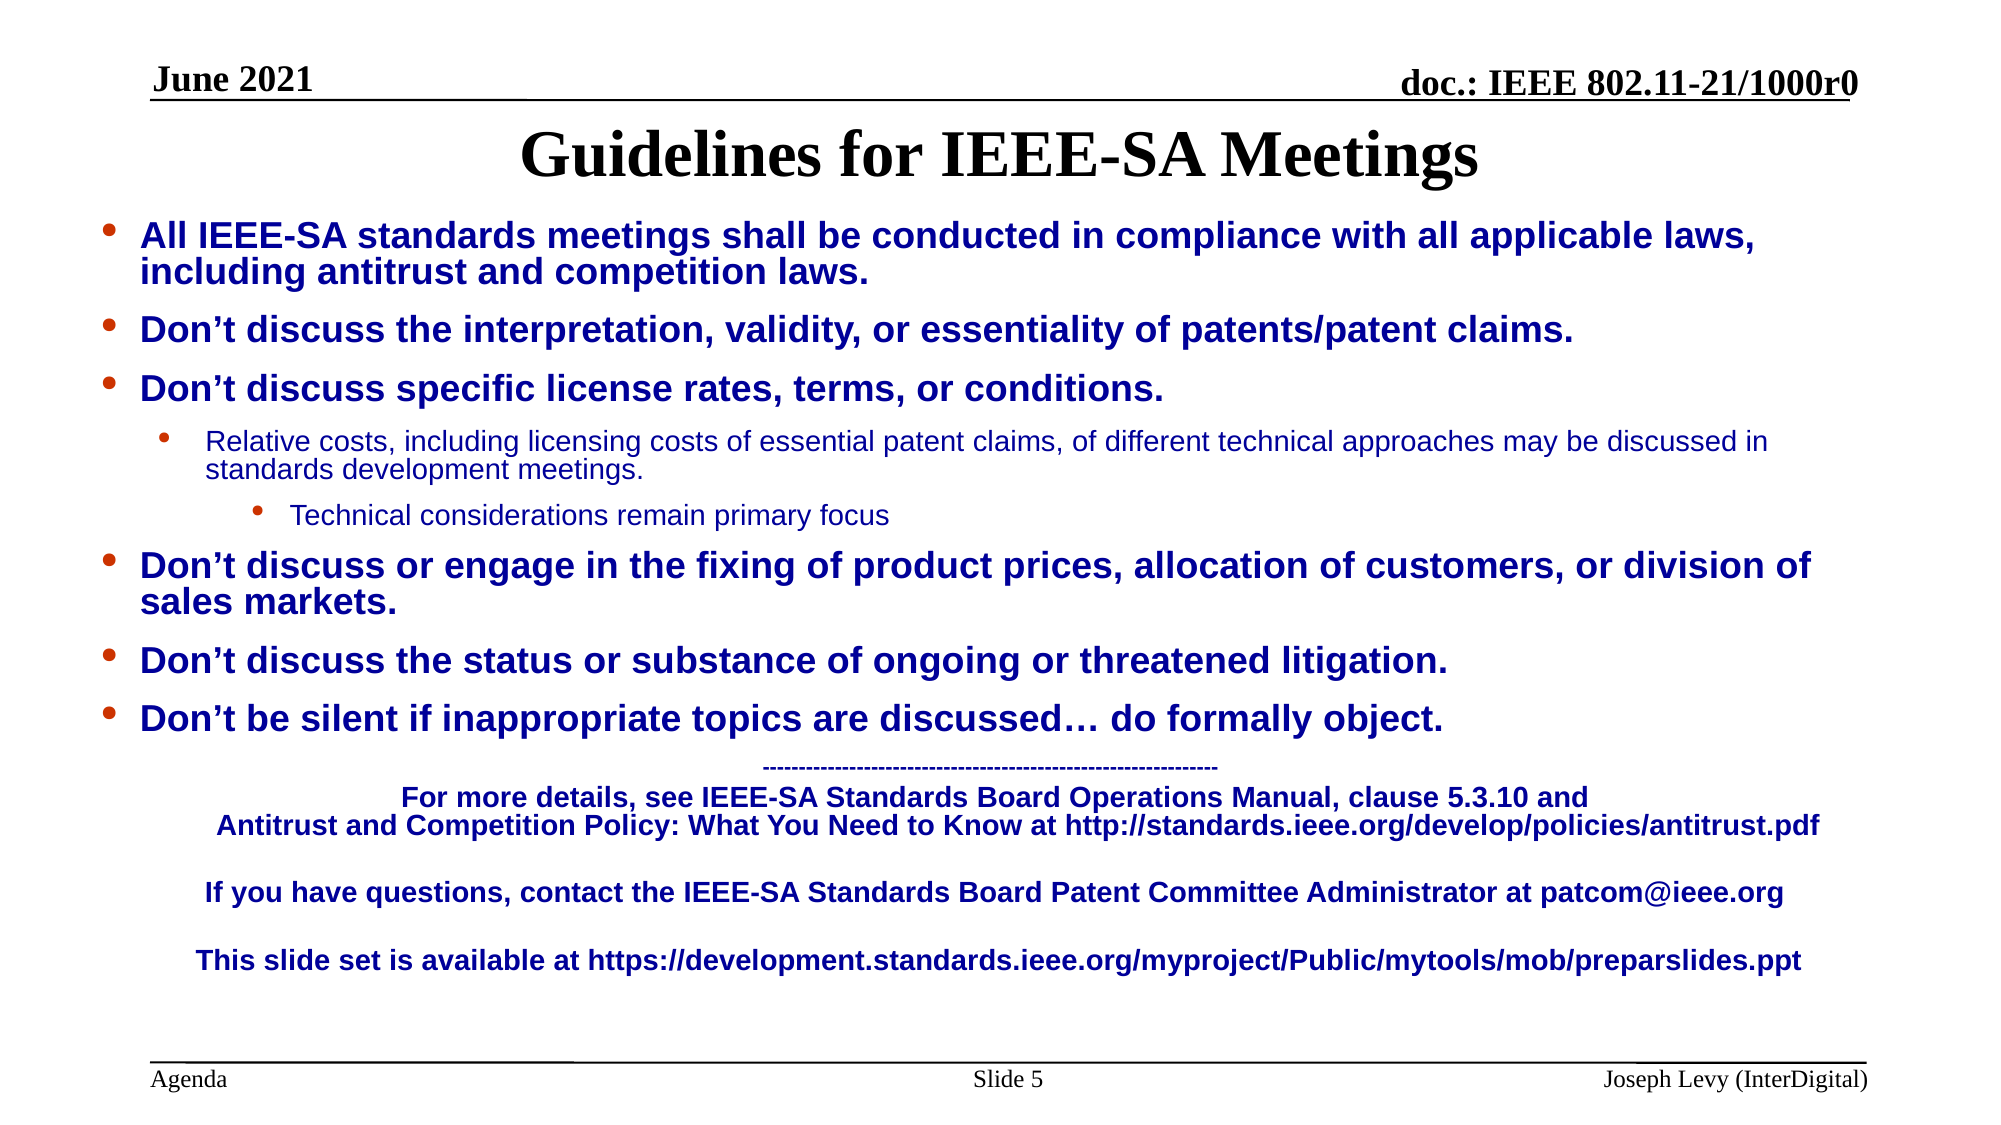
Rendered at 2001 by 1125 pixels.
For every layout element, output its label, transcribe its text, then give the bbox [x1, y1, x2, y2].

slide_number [152, 54, 563, 100]
footer Joseph Levy (InterDigital) [1171, 1063, 1869, 1093]
slide_number Slide 5 [950, 1063, 1067, 1123]
title Guidelines for IEEE-SA Meetings [149, 112, 1850, 187]
text_box All IEEE-SA standards meetings shall be conducted in compliance with all applicable laws, including antitrust and competition laws. Don’t discuss the interpretation, validity, or essentiality of patents/patent claims. Don’t discuss specific license rates, terms, or conditions. Relative costs, including licensing costs of essential patent claims, of different technical approaches may be discussed in standards development meetings. Technical considerations remain primary focus Don’t discuss or engage in the fixing of product prices, allocation of customers, or division of sales markets. Don’t discuss the status or substance of ongoing or threatened litigation. Don’t be silent if inappropriate topics are discussed… do formally object. --------------------------------------------------------------- For more details, see IEEE-SA Standards Board Operations Manual, clause 5.3.10 and Antitrust and Competition Policy: What You Need to Know at http://standards.ieee.org/develop/policies/antitrust.pdf If you have questions, contact the IEEE-SA Standards Board Patent Committee Administrator at patcom@ieee.org This slide set is available at https://development.standards.ieee.org/myproject/Public/mytools/mob/preparslides.ppt [87, 187, 1913, 1063]
